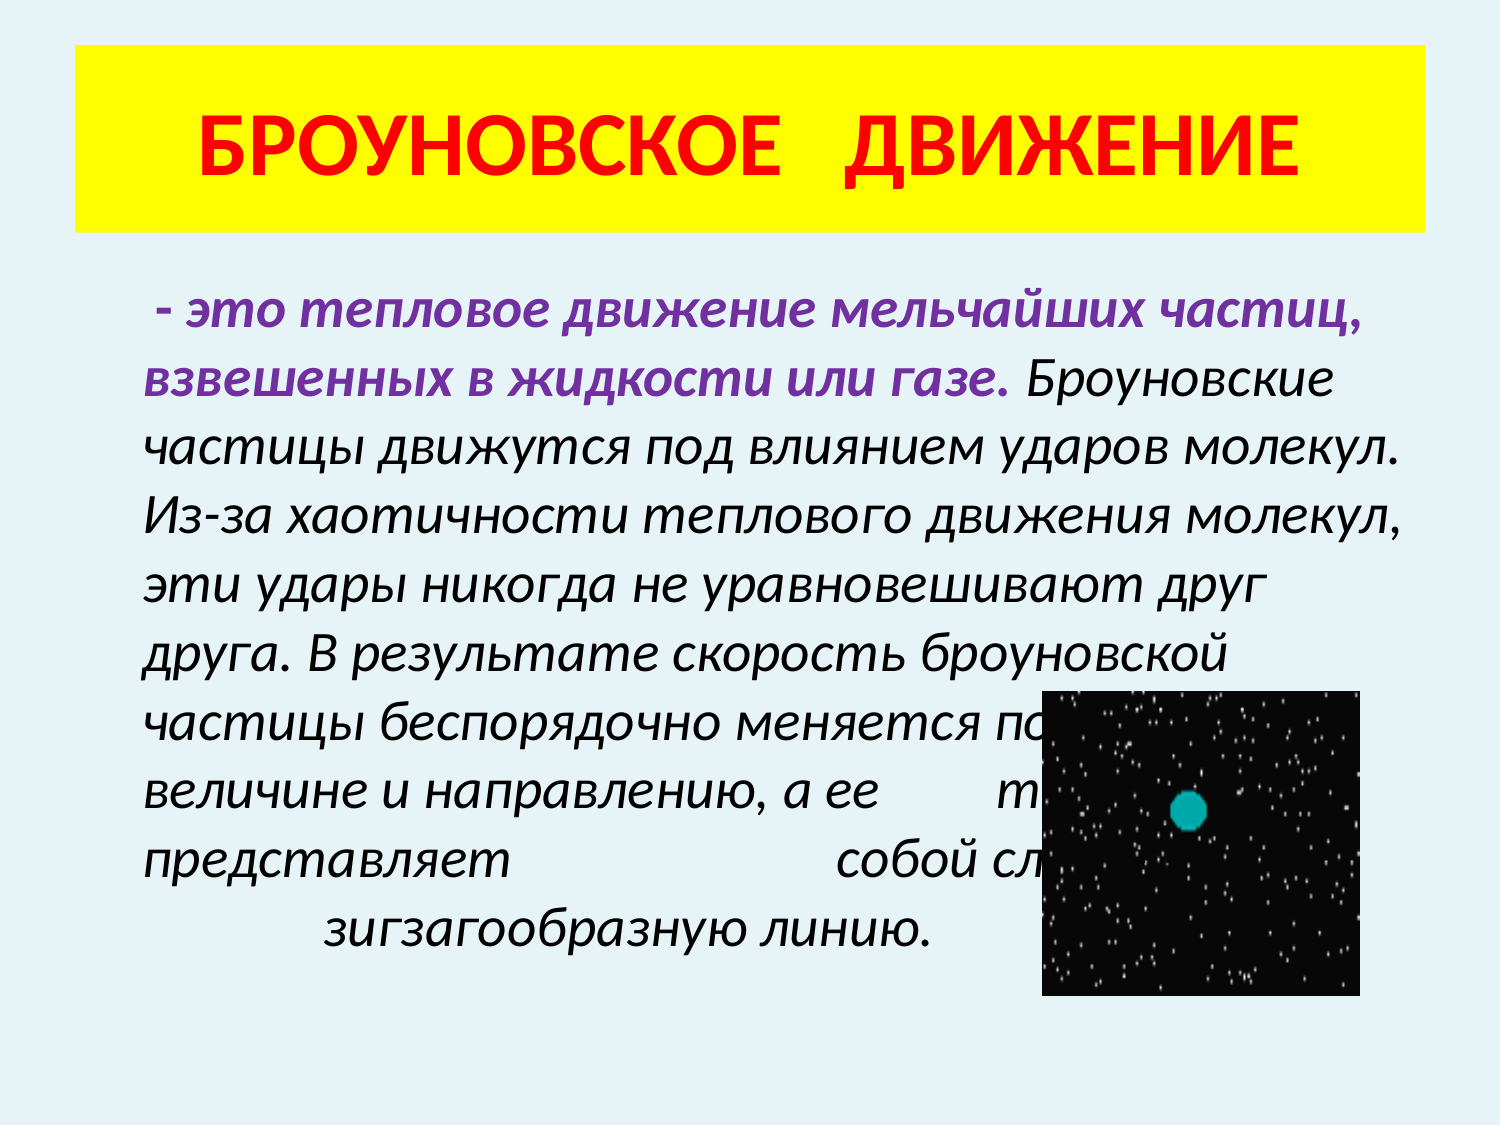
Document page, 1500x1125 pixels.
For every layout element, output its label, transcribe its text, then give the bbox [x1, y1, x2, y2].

list - это тепловое движение мельчайших частиц, взвешенных в жидкости или газе. Броуновские частицы движутся под влиянием ударов молекул. Из-за хаотичности теплового движения молекул, эти удары никогда не уравновешивают друг друга. В результате скорость броуновской частицы беспорядочно меняется по величине и направлению, а ее траектория представляет собой сложную зигзагообразную линию. [75, 262, 1425, 1005]
picture [1042, 691, 1360, 997]
title БРОУНОВСКОЕ ДВИЖЕНИЕ [75, 45, 1425, 233]
